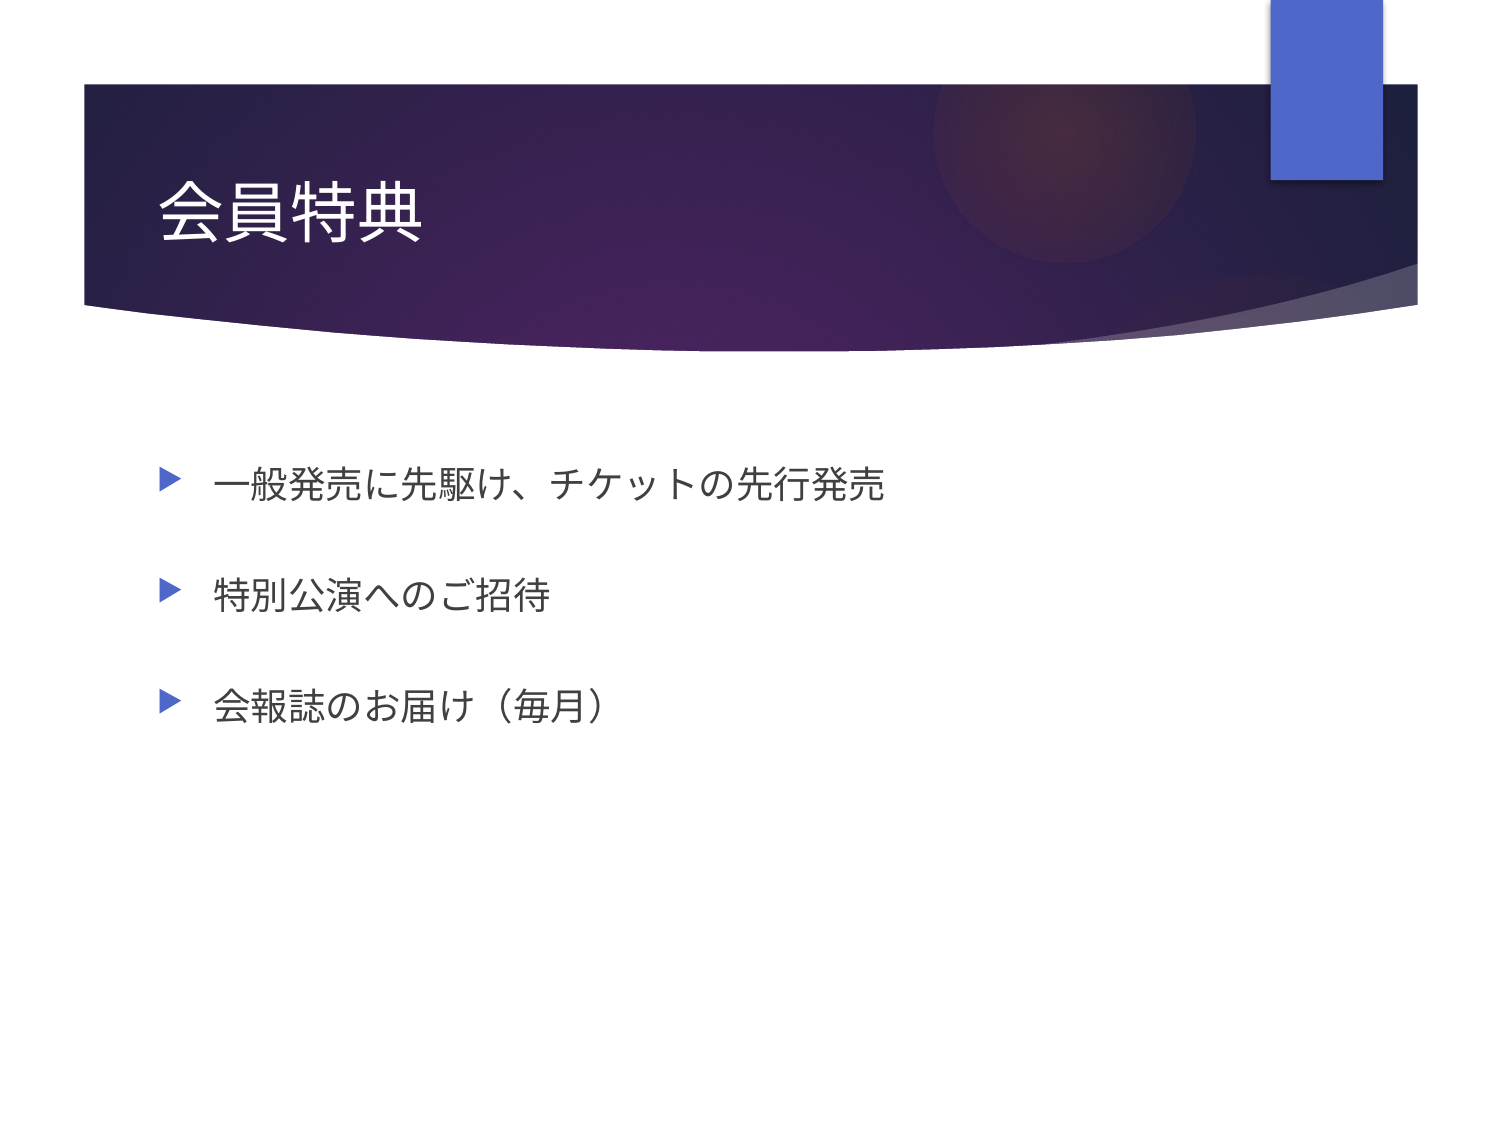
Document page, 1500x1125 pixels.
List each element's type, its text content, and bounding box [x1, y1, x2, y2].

title 会員特典 [142, 152, 1183, 269]
list 一般発売に先駆け、チケットの先行発売 特別公演へのご招待 会報誌のお届け（毎月） [141, 408, 1183, 988]
